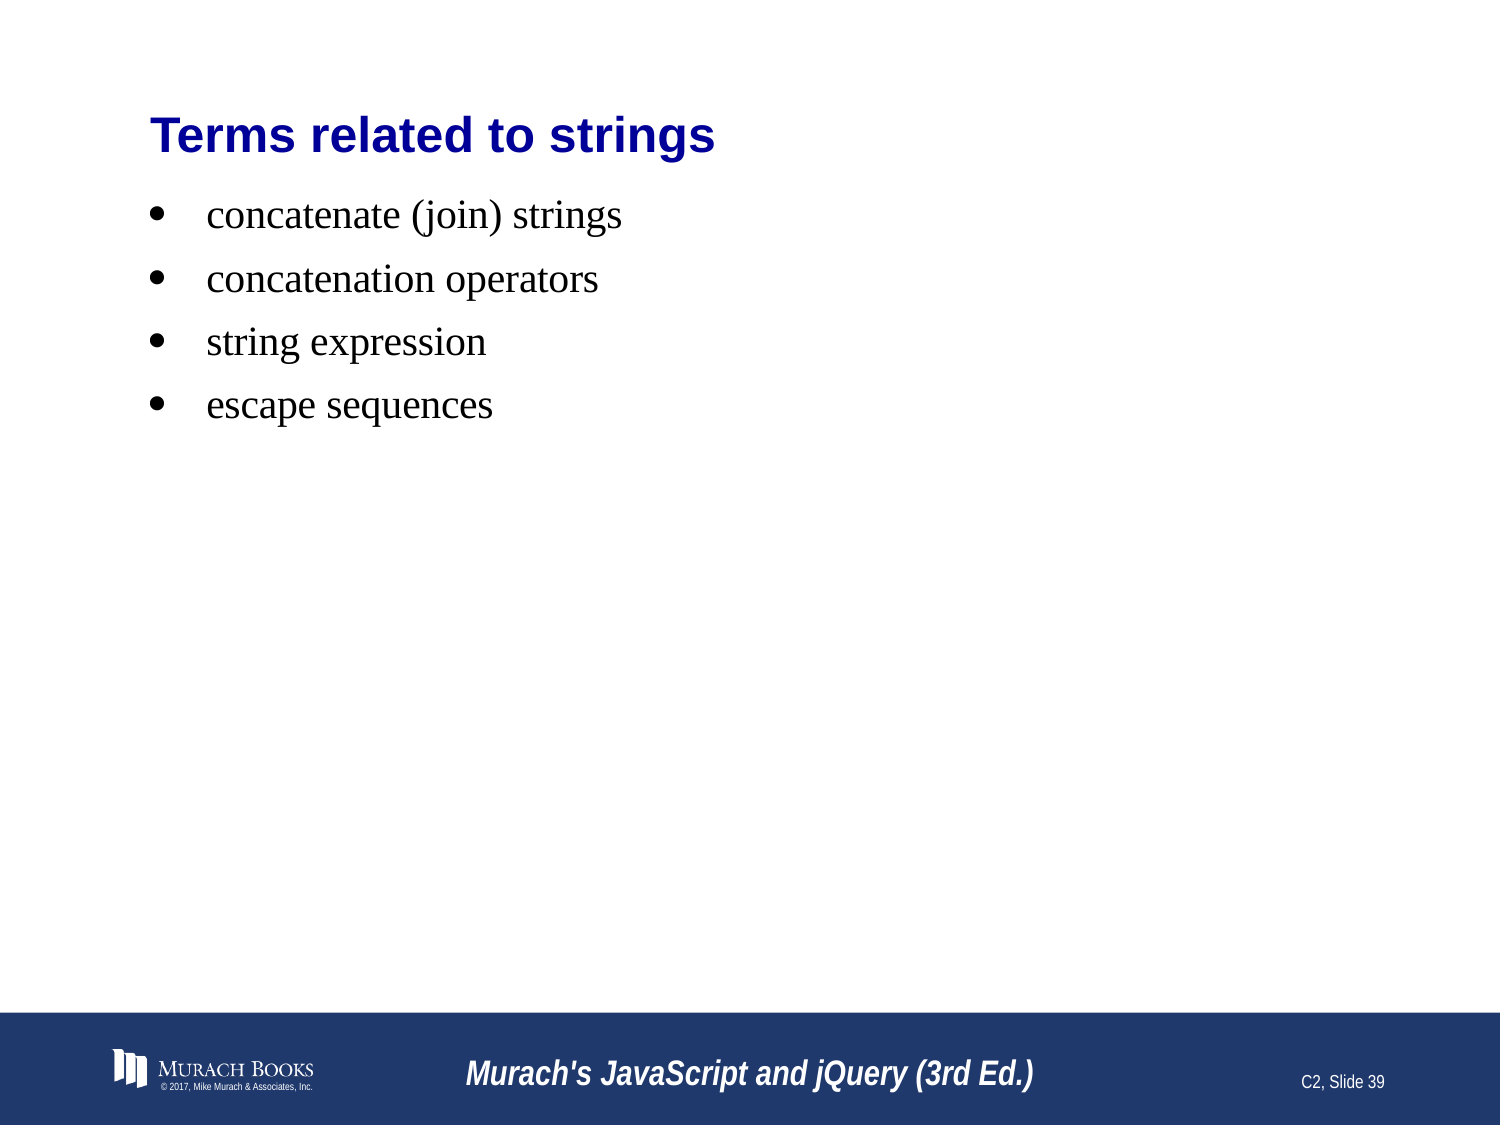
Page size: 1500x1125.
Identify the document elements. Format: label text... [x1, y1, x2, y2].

title Terms related to strings [150, 102, 1350, 164]
slide_number Murach's JavaScript and jQuery (3rd Ed.) [463, 1025, 1050, 1100]
footer © 2017, Mike Murach & Associates, Inc. [12, 1025, 463, 1100]
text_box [149, 187, 1350, 442]
slide_number C2, Slide 39 [1087, 1025, 1400, 1100]
